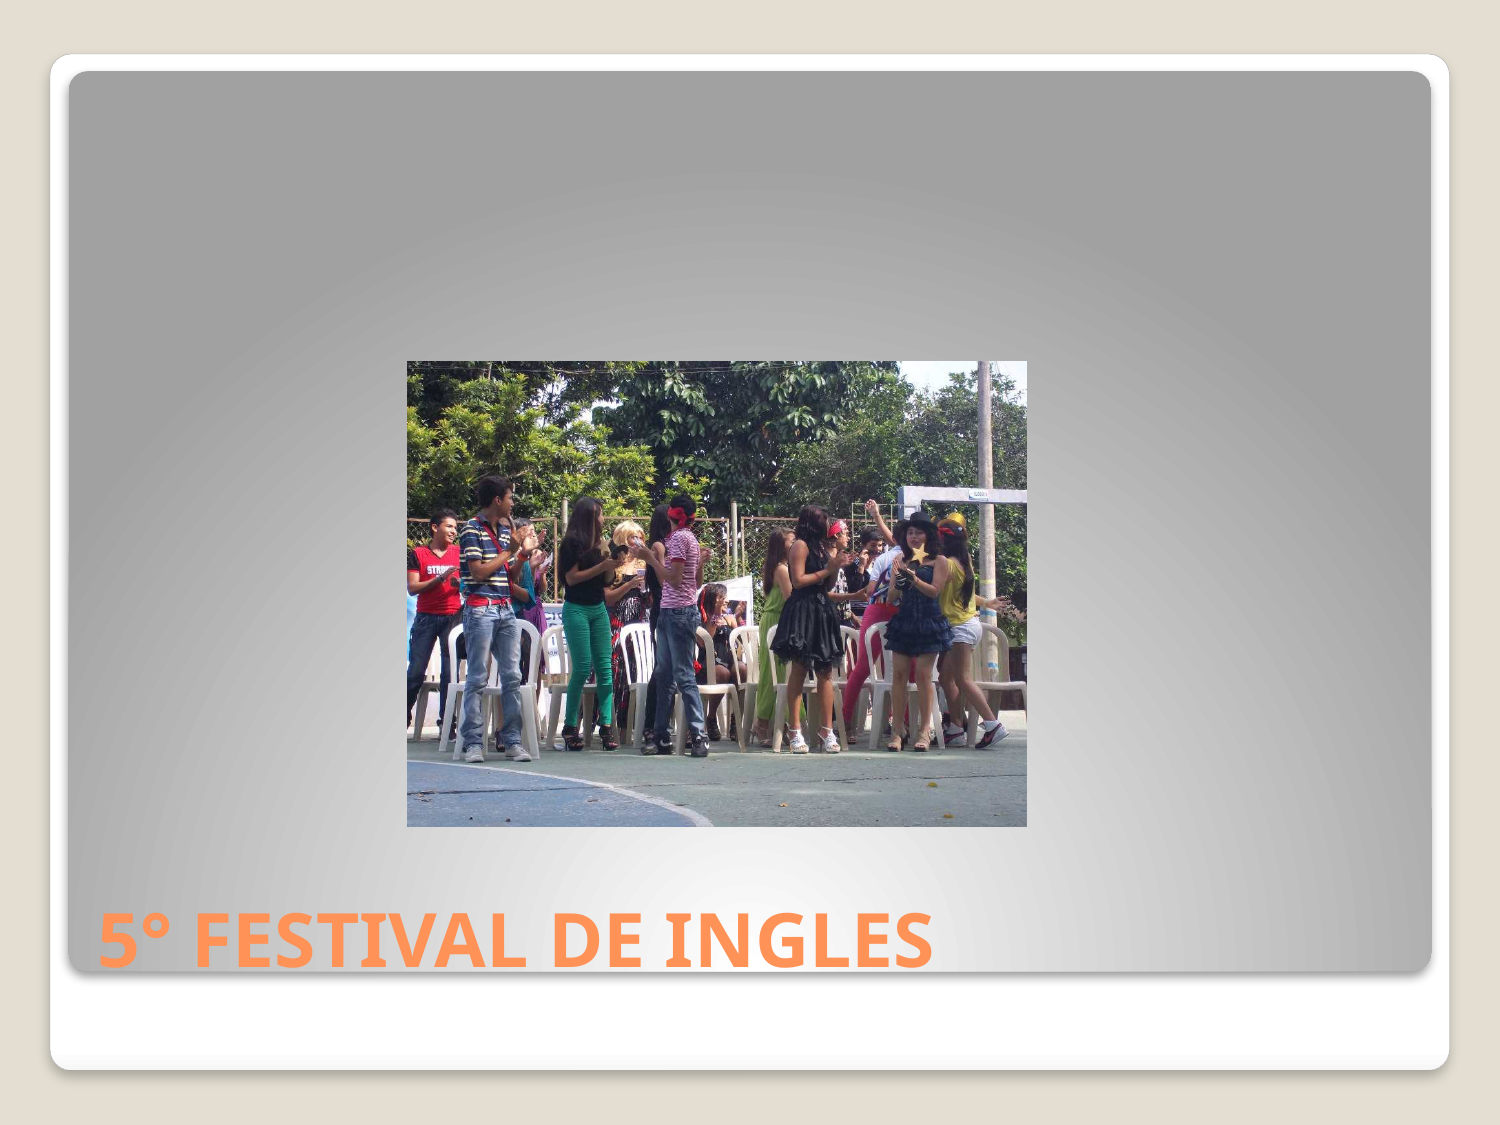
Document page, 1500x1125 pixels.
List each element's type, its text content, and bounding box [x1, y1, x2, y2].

picture [407, 361, 1027, 827]
title 5° FESTIVAL DE INGLES [82, 817, 1425, 990]
